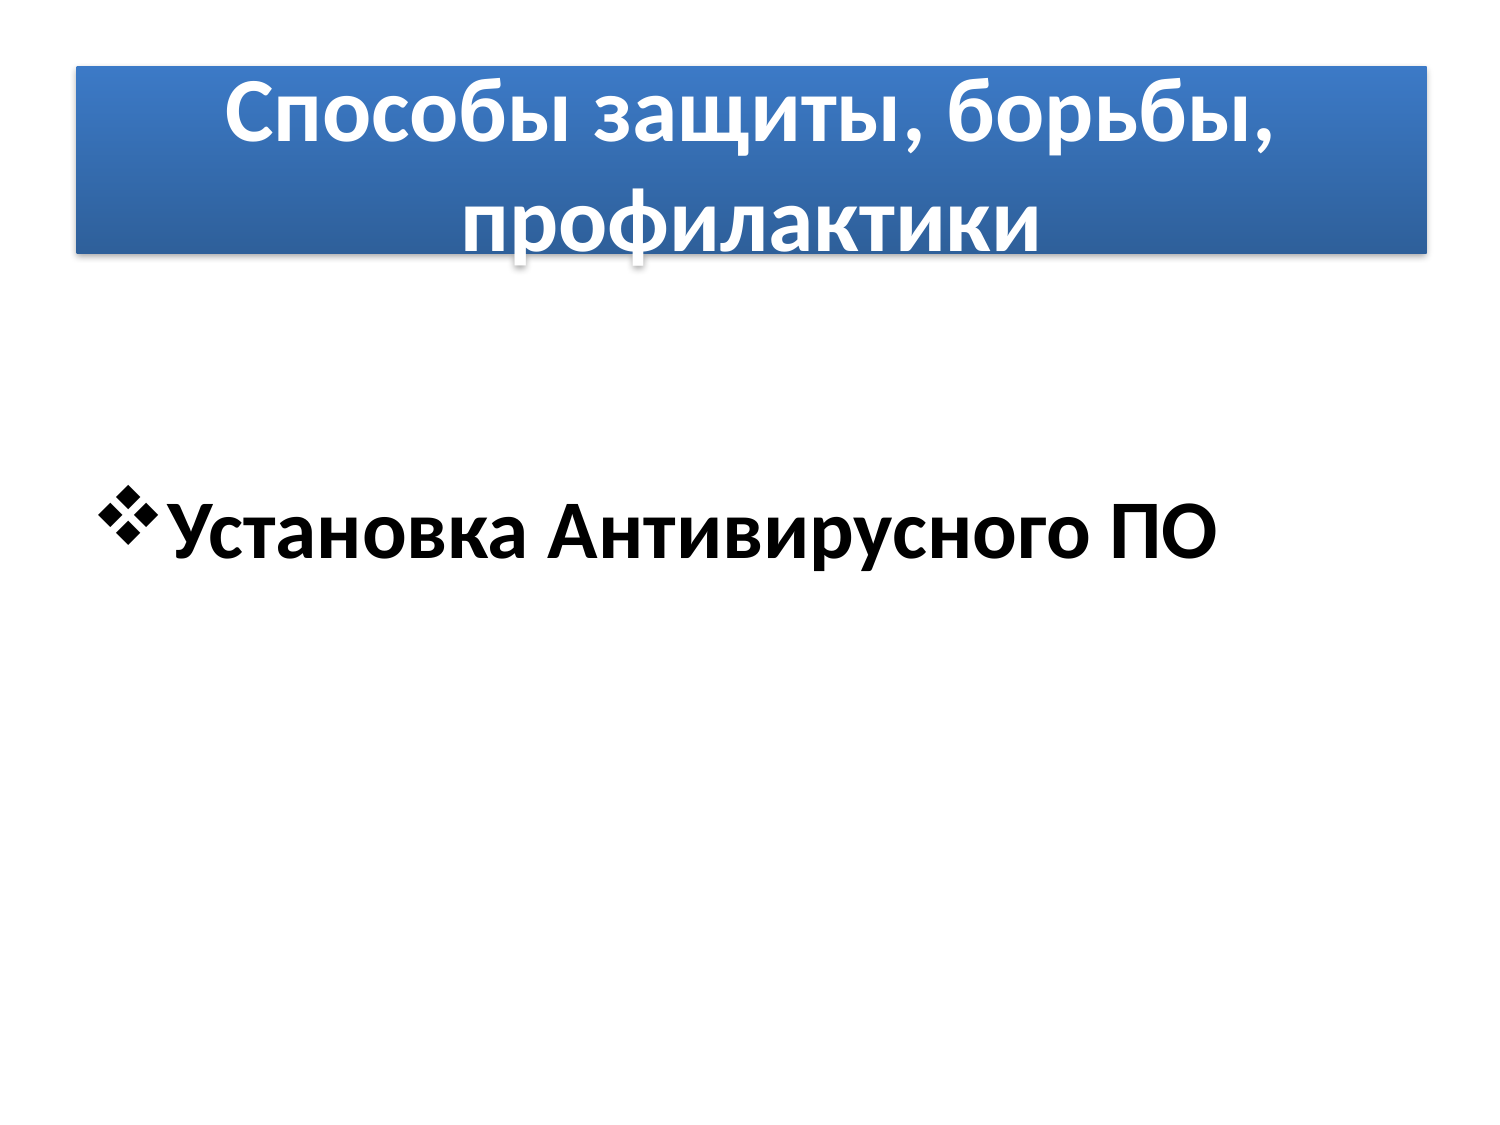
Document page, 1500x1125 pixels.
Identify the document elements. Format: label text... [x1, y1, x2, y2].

title Способы защиты, борьбы, профилактики [76, 66, 1427, 254]
list Установка Антивирусного ПО [76, 468, 1427, 1053]
